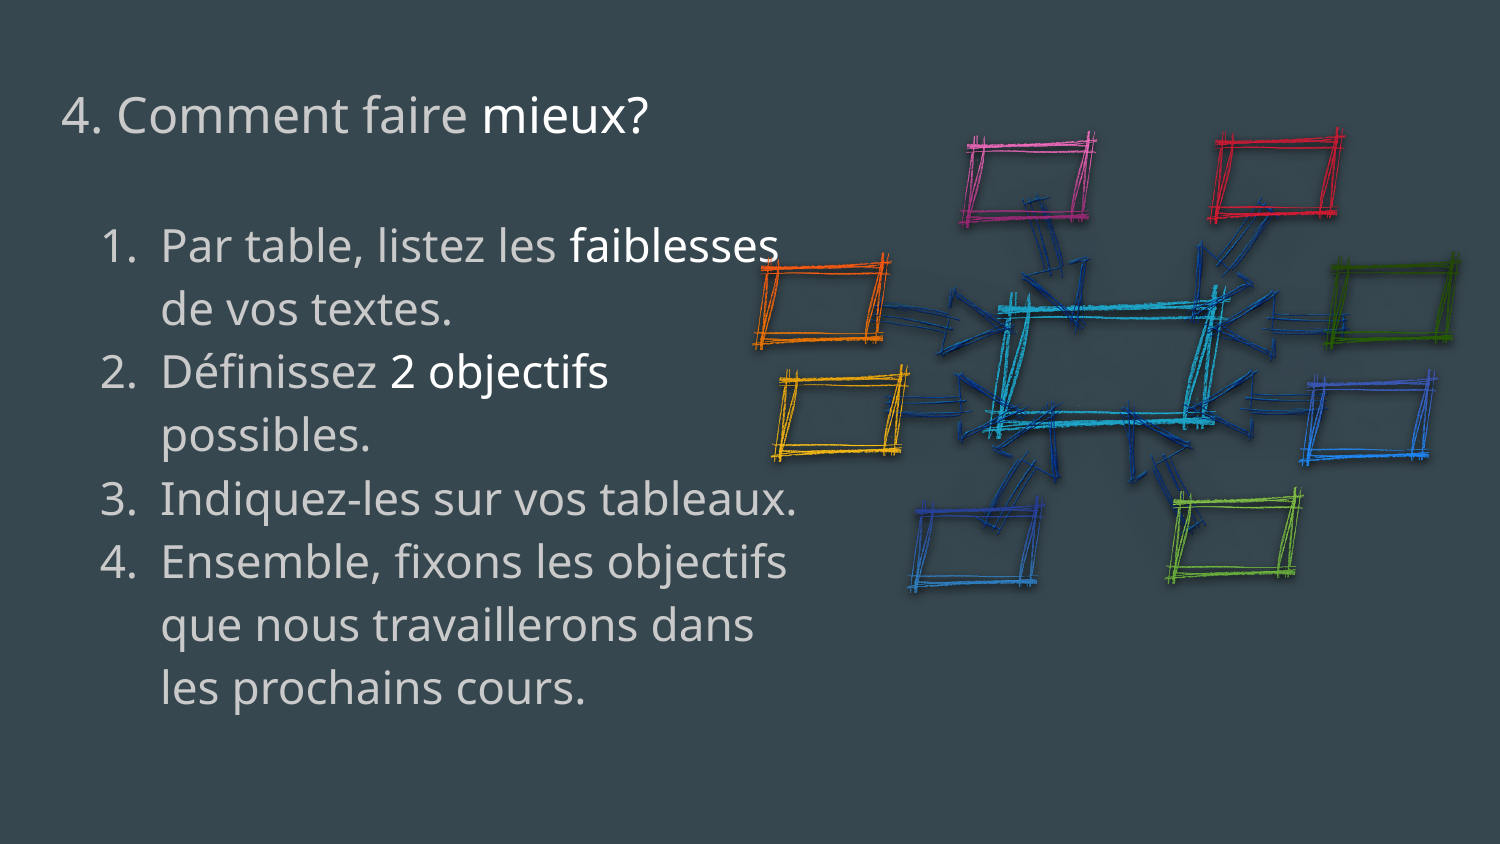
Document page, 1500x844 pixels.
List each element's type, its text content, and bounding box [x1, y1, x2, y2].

list 4. Comment faire mieux? [46, 59, 704, 133]
list Par table, listez les faiblesses de vos textes. Définissez 2 objectifs possibles. Indiquez-les sur vos tableaux. Ensemble, fixons les objectifs que nous travaillerons dans les prochains cours. [70, 193, 840, 754]
picture [732, 99, 1500, 623]
